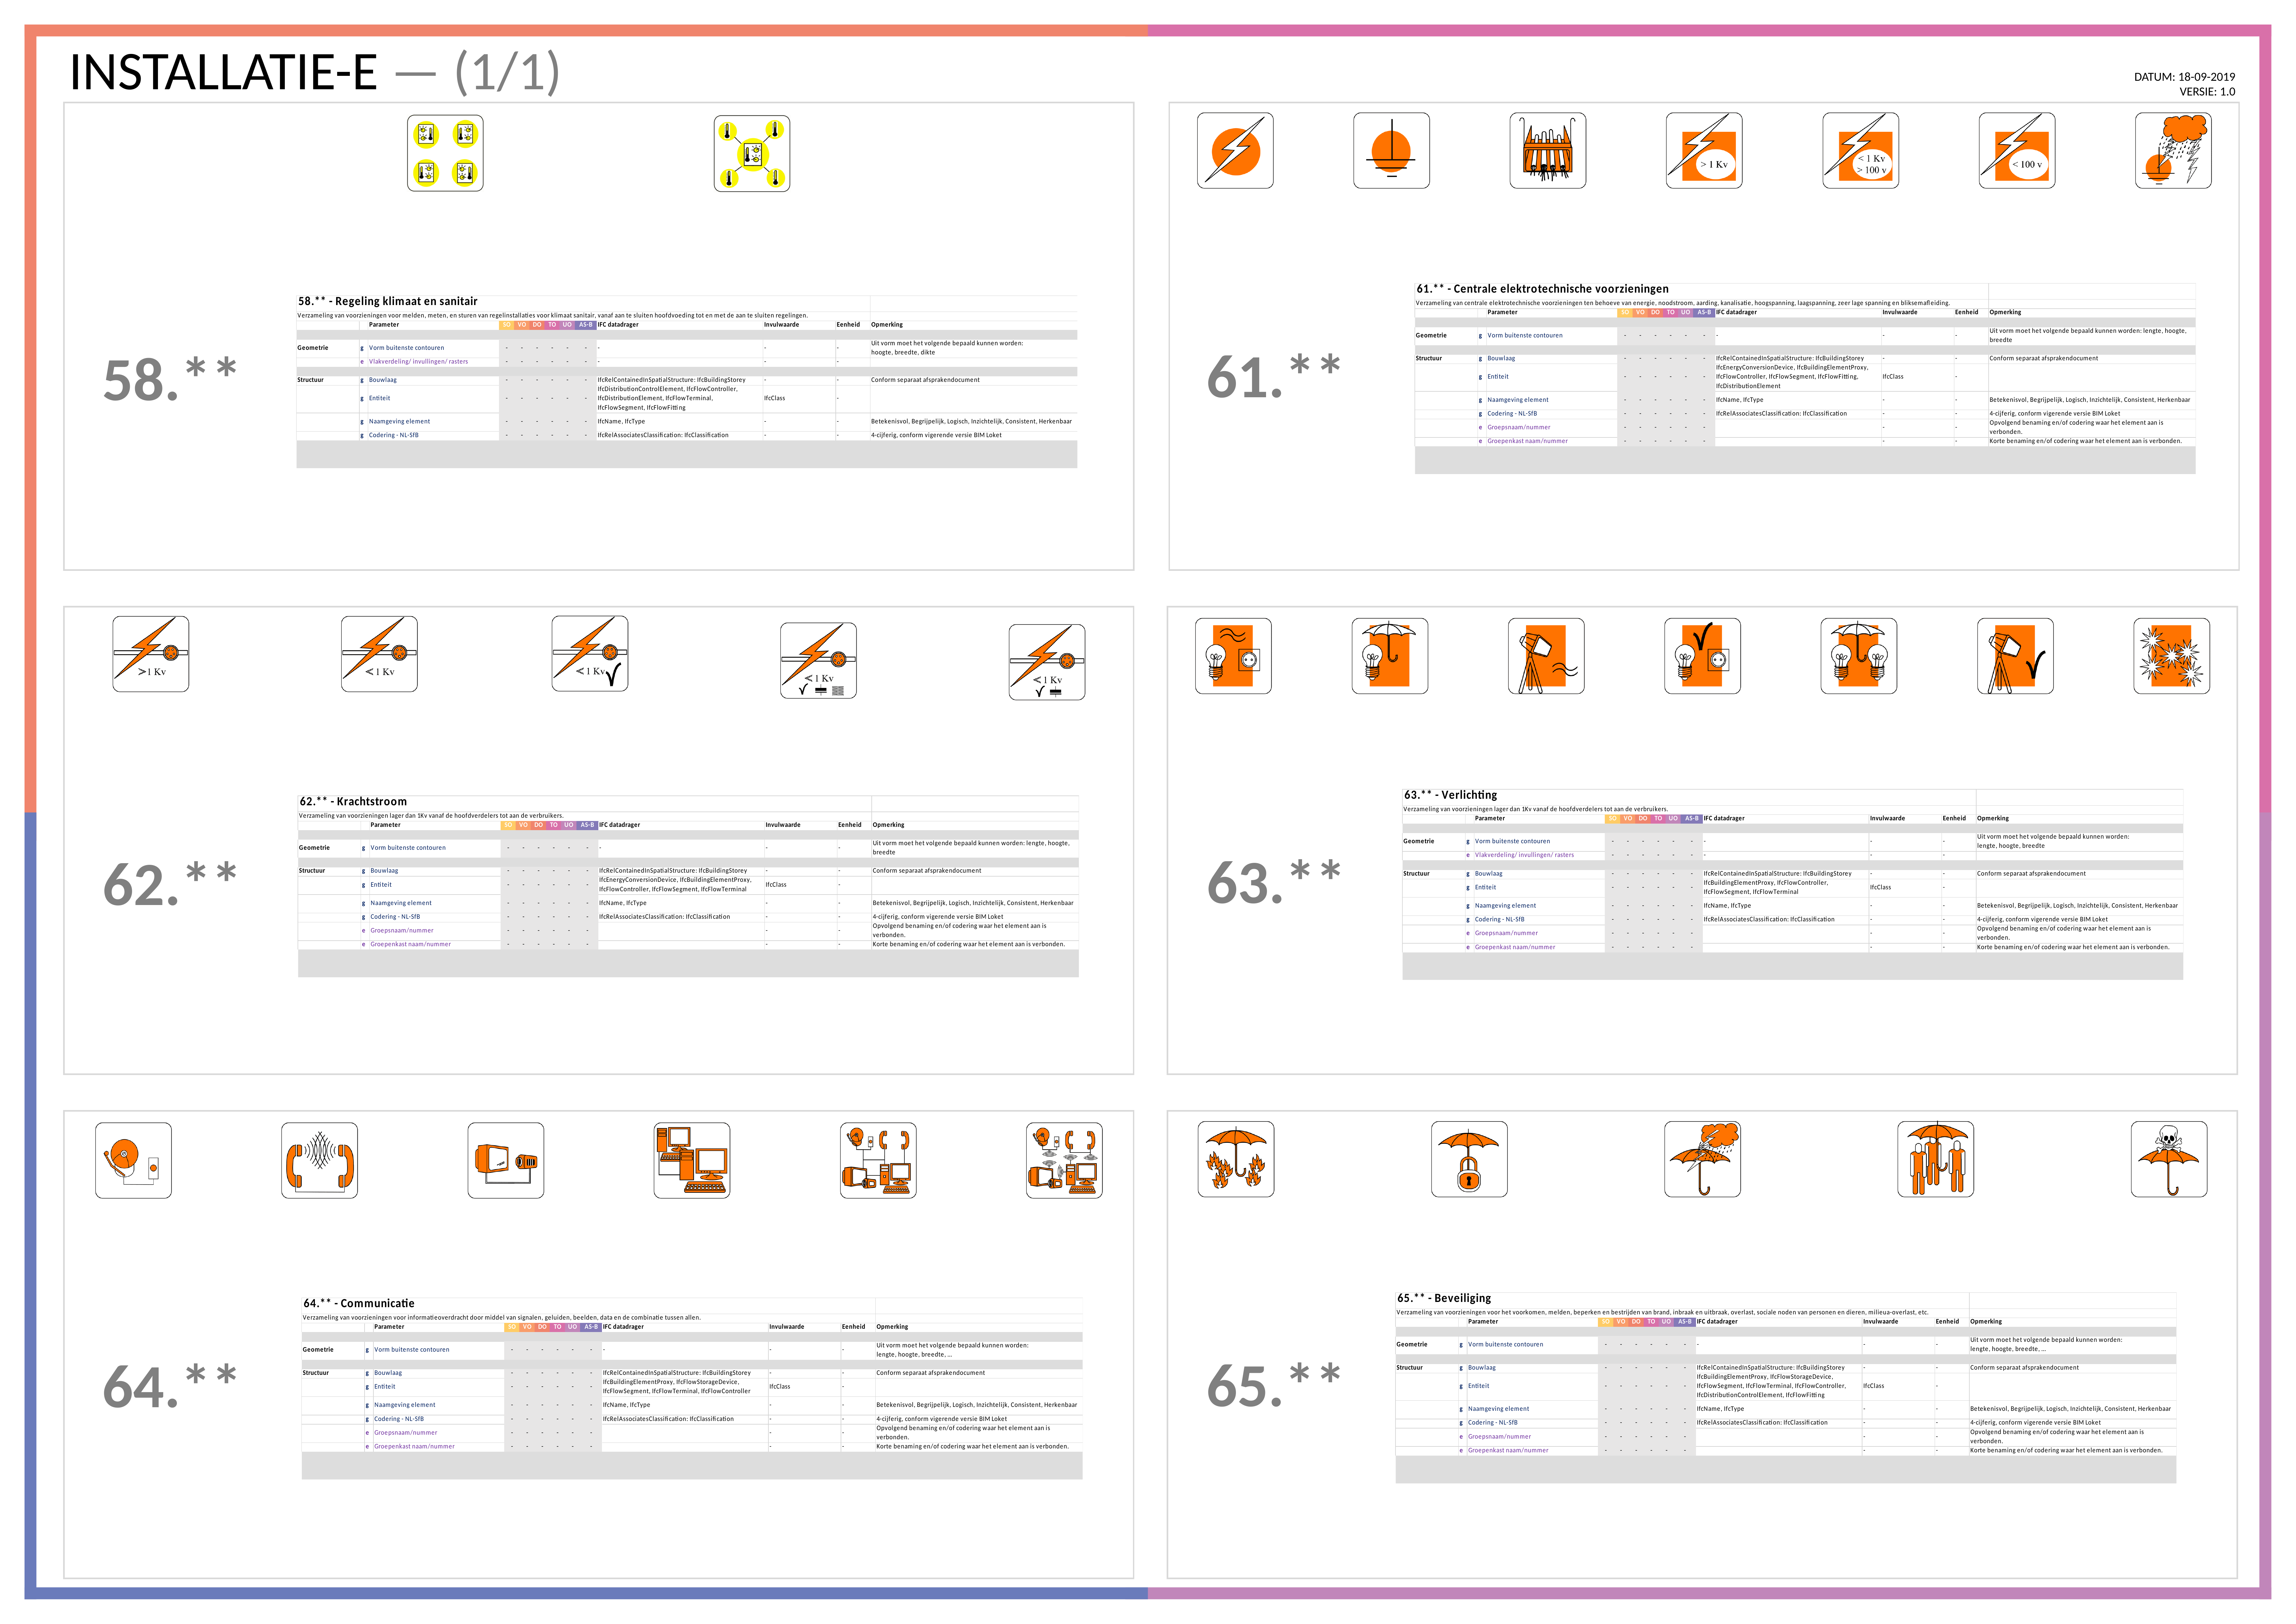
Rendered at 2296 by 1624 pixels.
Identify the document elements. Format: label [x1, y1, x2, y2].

text_box [1395, 1292, 2177, 1484]
text_box [301, 1297, 1083, 1480]
text_box [407, 114, 791, 193]
text_box [1194, 617, 2210, 694]
text_box [24, 24, 2271, 1599]
text_box [1414, 283, 2196, 475]
text_box [112, 615, 1086, 701]
text_box [296, 295, 1078, 469]
text_box [298, 795, 1079, 978]
text_box [1196, 111, 2212, 189]
text_box [1197, 1120, 2208, 1198]
text_box [1402, 789, 2184, 981]
text_box [94, 1121, 1103, 1199]
